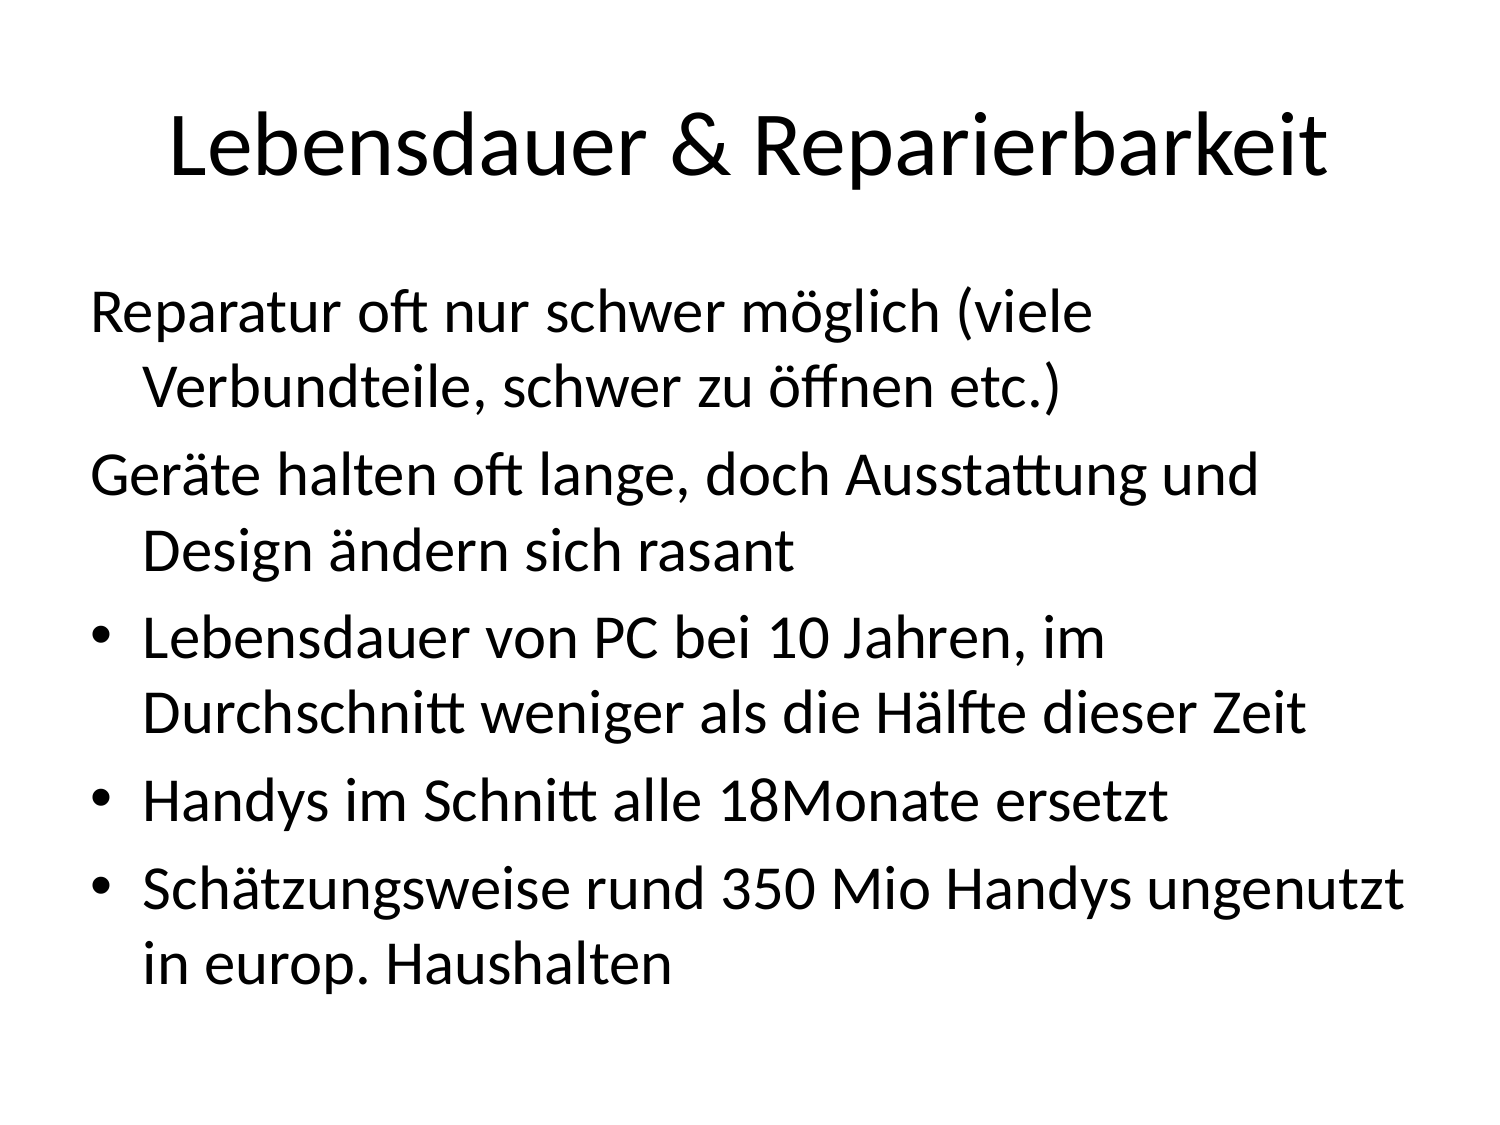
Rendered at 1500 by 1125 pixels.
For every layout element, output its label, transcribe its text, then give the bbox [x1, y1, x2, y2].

list Reparatur oft nur schwer möglich (viele Verbundteile, schwer zu öffnen etc.) Geräte halten oft lange, doch Ausstattung und Design ändern sich rasant Lebensdauer von PC bei 10 Jahren, im Durchschnitt weniger als die Hälfte dieser Zeit Handys im Schnitt alle 18Monate ersetzt Schätzungsweise rund 350 Mio Handys ungenutzt in europ. Haushalten [75, 262, 1425, 1005]
title Lebensdauer & Reparierbarkeit [75, 45, 1425, 233]
